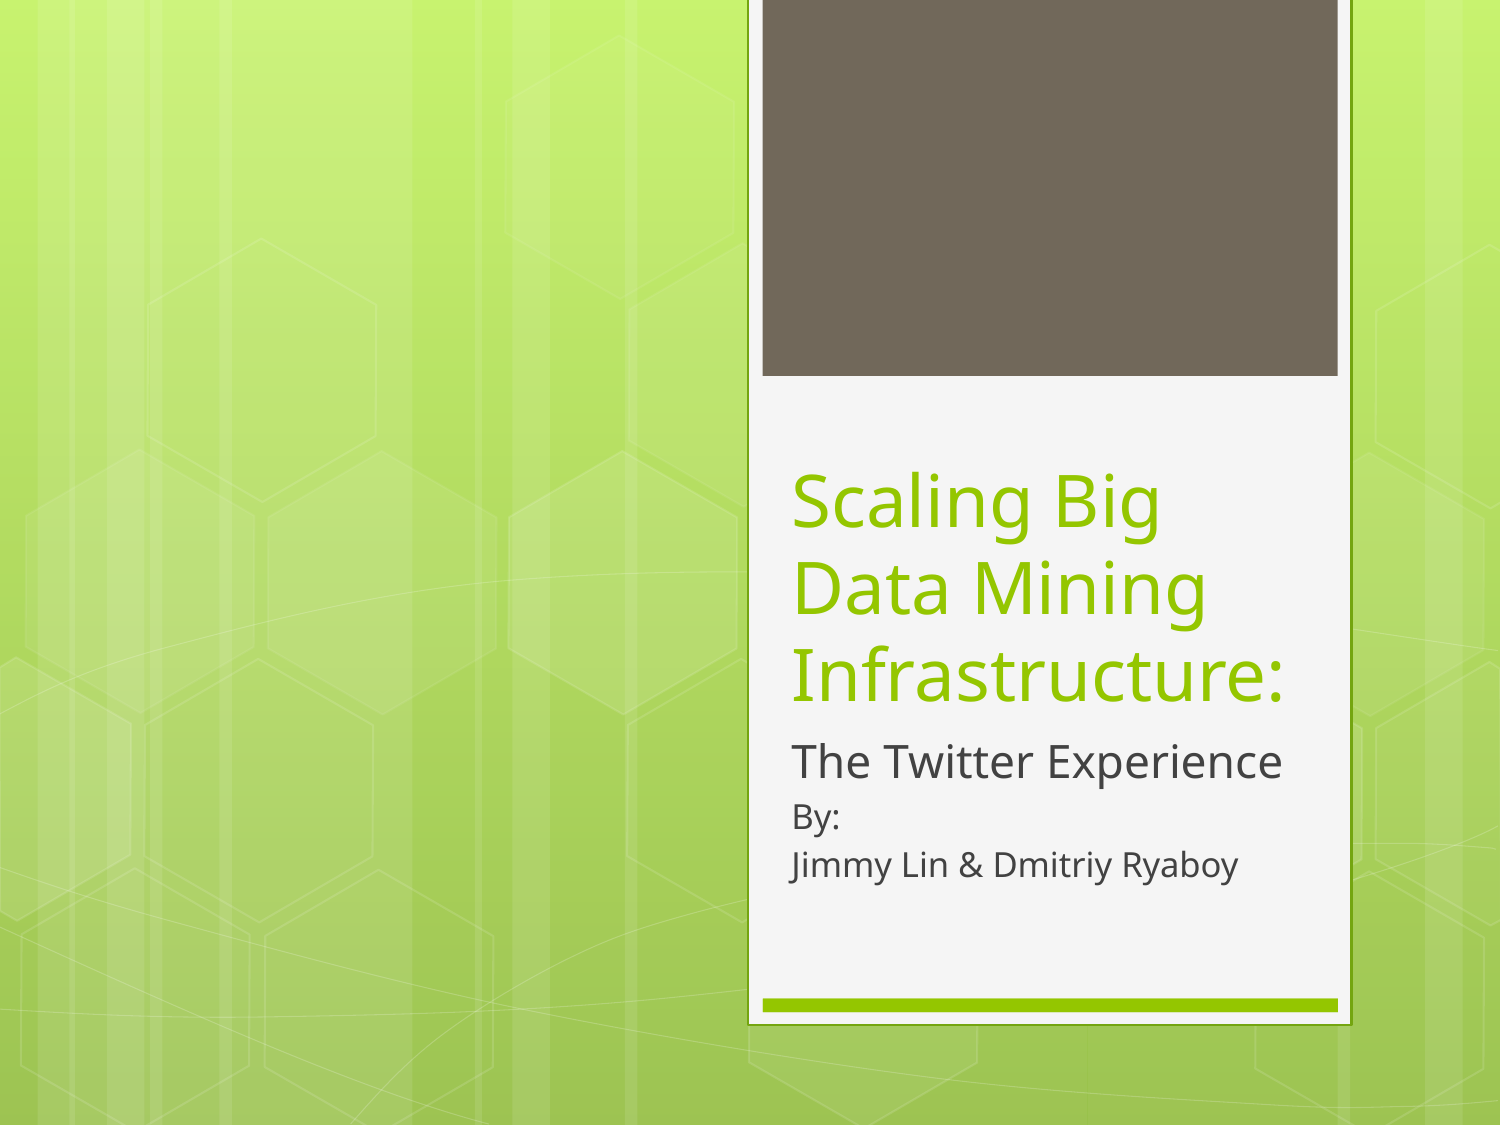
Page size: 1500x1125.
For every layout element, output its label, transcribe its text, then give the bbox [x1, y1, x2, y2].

title Scaling Big Data Mining Infrastructure: [776, 444, 1320, 724]
subtitle The Twitter Experience By: Jimmy Lin & Dmitriy Ryaboy [776, 725, 1320, 933]
